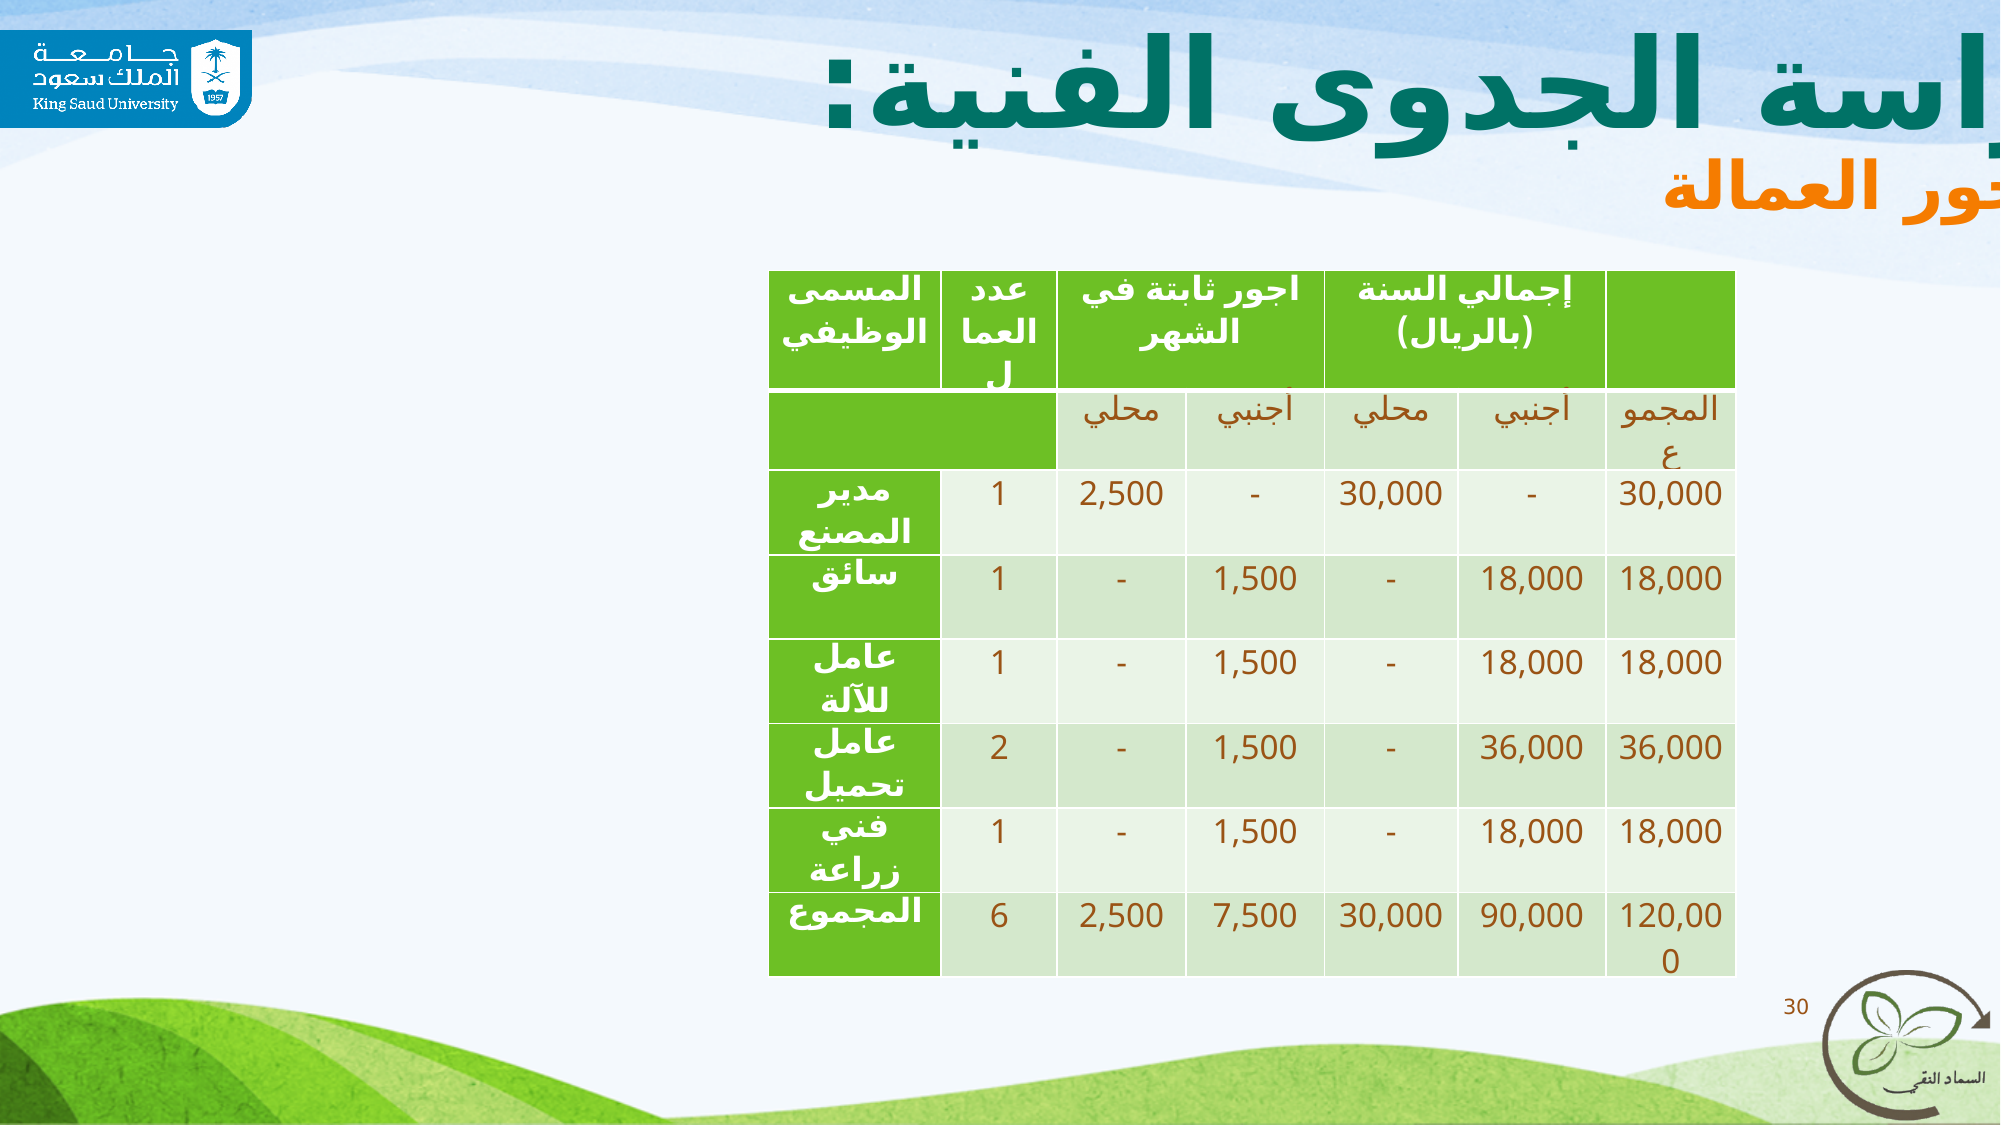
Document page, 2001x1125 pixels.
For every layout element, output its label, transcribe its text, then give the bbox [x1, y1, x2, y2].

slide_number 30 [1699, 987, 1816, 1025]
table_cell 30,000 [1325, 893, 1457, 976]
table_cell - [1325, 556, 1457, 638]
table_cell 6 [942, 893, 1056, 976]
table_cell - [1058, 556, 1185, 638]
table_cell [769, 393, 1056, 469]
table_cell محلي [1325, 393, 1457, 469]
table_cell مدير المصنع [769, 471, 940, 554]
table_cell سائق [769, 556, 940, 638]
table_cell فني زراعة [769, 809, 940, 892]
table_cell 30,000 [1607, 471, 1735, 554]
table_cell 18,000 [1607, 809, 1735, 892]
table_cell - [1325, 724, 1457, 807]
table_cell 2,500 [1058, 471, 1185, 554]
table_header عدد العمال [942, 271, 1056, 388]
table_cell أجنبي [1459, 393, 1605, 469]
picture [192, 41, 239, 115]
table_cell 2 [942, 724, 1056, 807]
table_cell - [1325, 640, 1457, 723]
table_cell 1,500 [1187, 809, 1324, 892]
table_header المسمى الوظيفي [769, 271, 940, 388]
table_cell المجموع [769, 893, 940, 976]
table_cell 18,000 [1607, 556, 1735, 638]
table_cell عامل للآلة [769, 640, 940, 723]
table_cell - [1459, 471, 1605, 554]
text_box ثالثا دراسة الجدوى الفنية: [800, 0, 2000, 161]
table_header إجمالي السنة (بالريال) [1325, 271, 1605, 388]
table_cell 120,000 [1607, 893, 1735, 976]
table_cell 1 [942, 640, 1056, 723]
picture [55, 75, 60, 86]
table_cell - [1058, 640, 1185, 723]
table_cell - [1325, 809, 1457, 892]
table_header [1607, 271, 1735, 388]
table_cell 1,500 [1187, 640, 1324, 723]
table_cell 36,000 [1607, 724, 1735, 807]
table_header اجور ثابتة في الشهر [1058, 271, 1324, 388]
table_cell 1 [942, 471, 1056, 554]
table_cell 18,000 [1607, 640, 1735, 723]
table_cell - [1187, 471, 1324, 554]
table_cell 18,000 [1459, 556, 1605, 638]
table_cell 2,500 [1058, 893, 1185, 976]
table_cell محلي [1058, 393, 1185, 469]
table_cell أجنبي [1187, 393, 1324, 469]
text_box أجور العمالة [1646, 135, 2000, 230]
table_cell 1,500 [1187, 724, 1324, 807]
table_cell 1,500 [1187, 556, 1324, 638]
table_cell 1 [942, 556, 1056, 638]
table_cell - [1058, 724, 1185, 807]
table_cell 18,000 [1459, 809, 1605, 892]
table_cell - [1058, 809, 1185, 892]
table_cell 18,000 [1459, 640, 1605, 723]
picture [0, 0, 2001, 1125]
table_cell 30,000 [1325, 471, 1457, 554]
table_cell 36,000 [1459, 724, 1605, 807]
table_cell المجموع [1607, 393, 1735, 469]
table_cell 7,500 [1187, 893, 1324, 976]
table_cell عامل تحميل [769, 724, 940, 807]
table_cell 1 [942, 809, 1056, 892]
table_cell 90,000 [1459, 893, 1605, 976]
